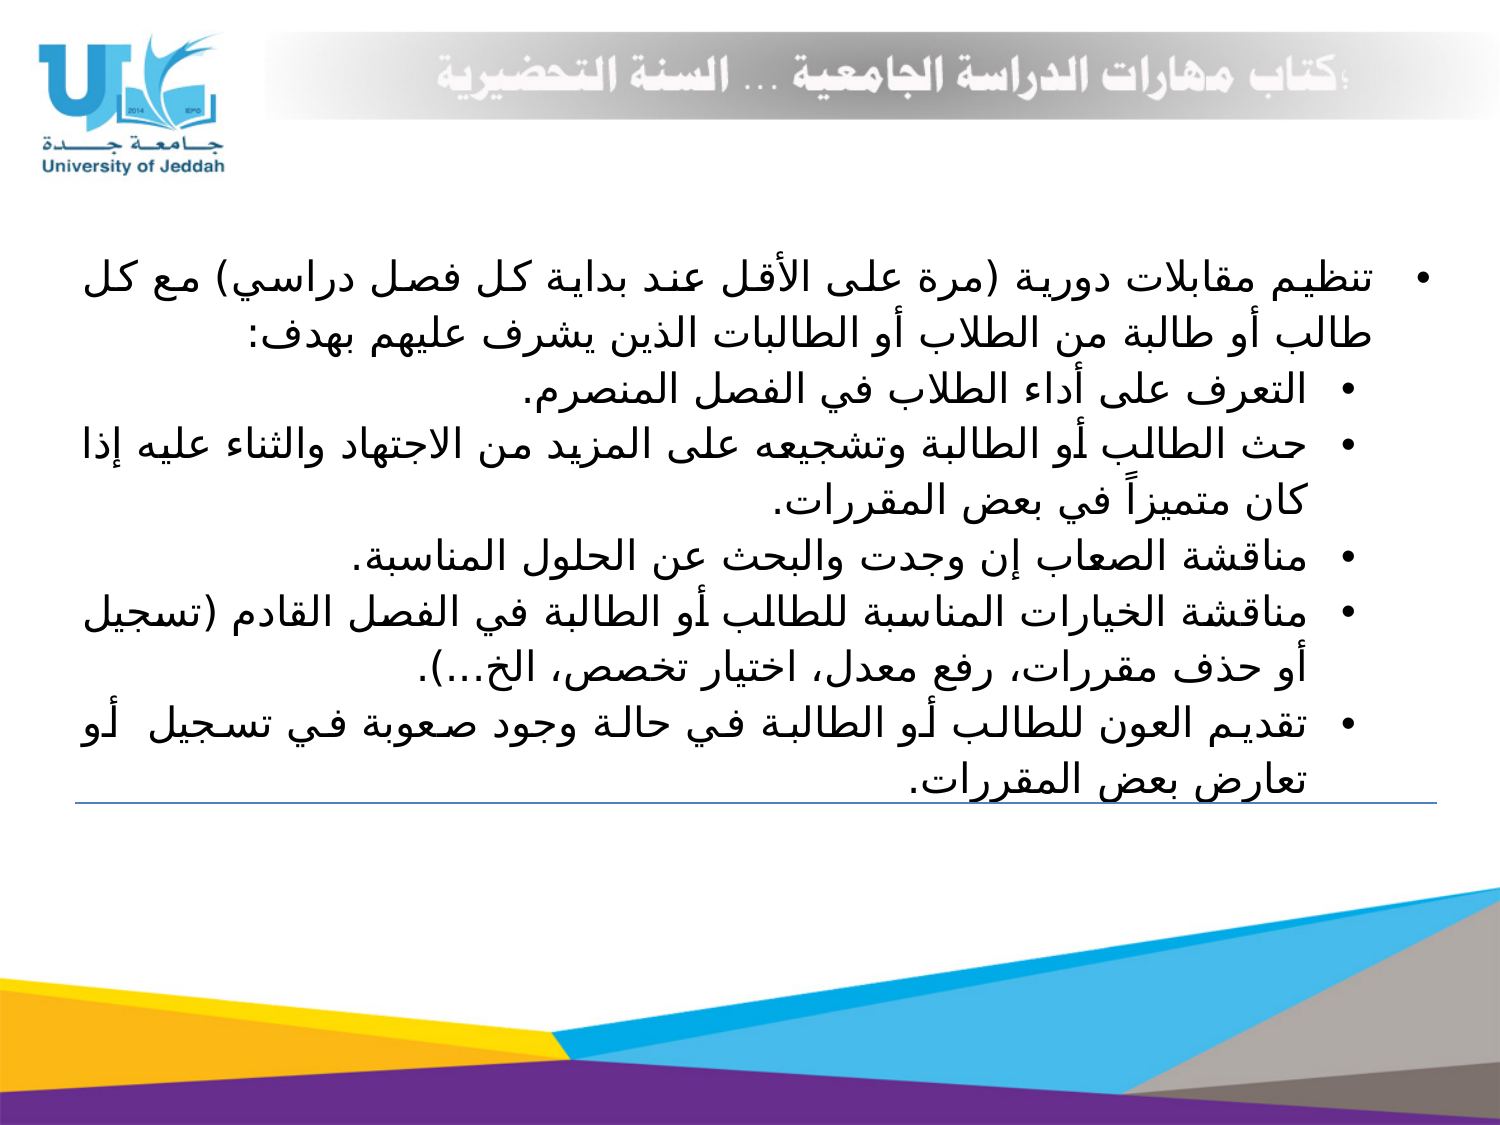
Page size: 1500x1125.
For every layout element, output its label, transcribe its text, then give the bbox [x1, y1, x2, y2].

picture [0, 0, 1500, 1125]
table_header تنظيم مقابلات دورية (مرة على الأقل عند بداية كل فصل دراسي) مع كل طالب أو طالبة من الطلاب أو الطالبات الذين يشرف عليهم بهدف: التعرف على أداء الطلاب في الفصل المنصرم. حث الطالب أو الطالبة وتشجيعه على المزيد من الاجتهاد والثناء عليه إذا كان متميزاً في بعض المقررات. مناقشة الصعاب إن وجدت والبحث عن الحلول المناسبة. مناقشة الخيارات المناسبة للطالب أو الطالبة في الفصل القادم (تسجيل أو حذف مقررات، رفع معدل، اختيار تخصص، الخ...). تقديم العون للطالب أو الطالبة في حالة وجود صعوبة في تسجيل أو تعارض بعض المقررات. [75, 246, 1437, 802]
